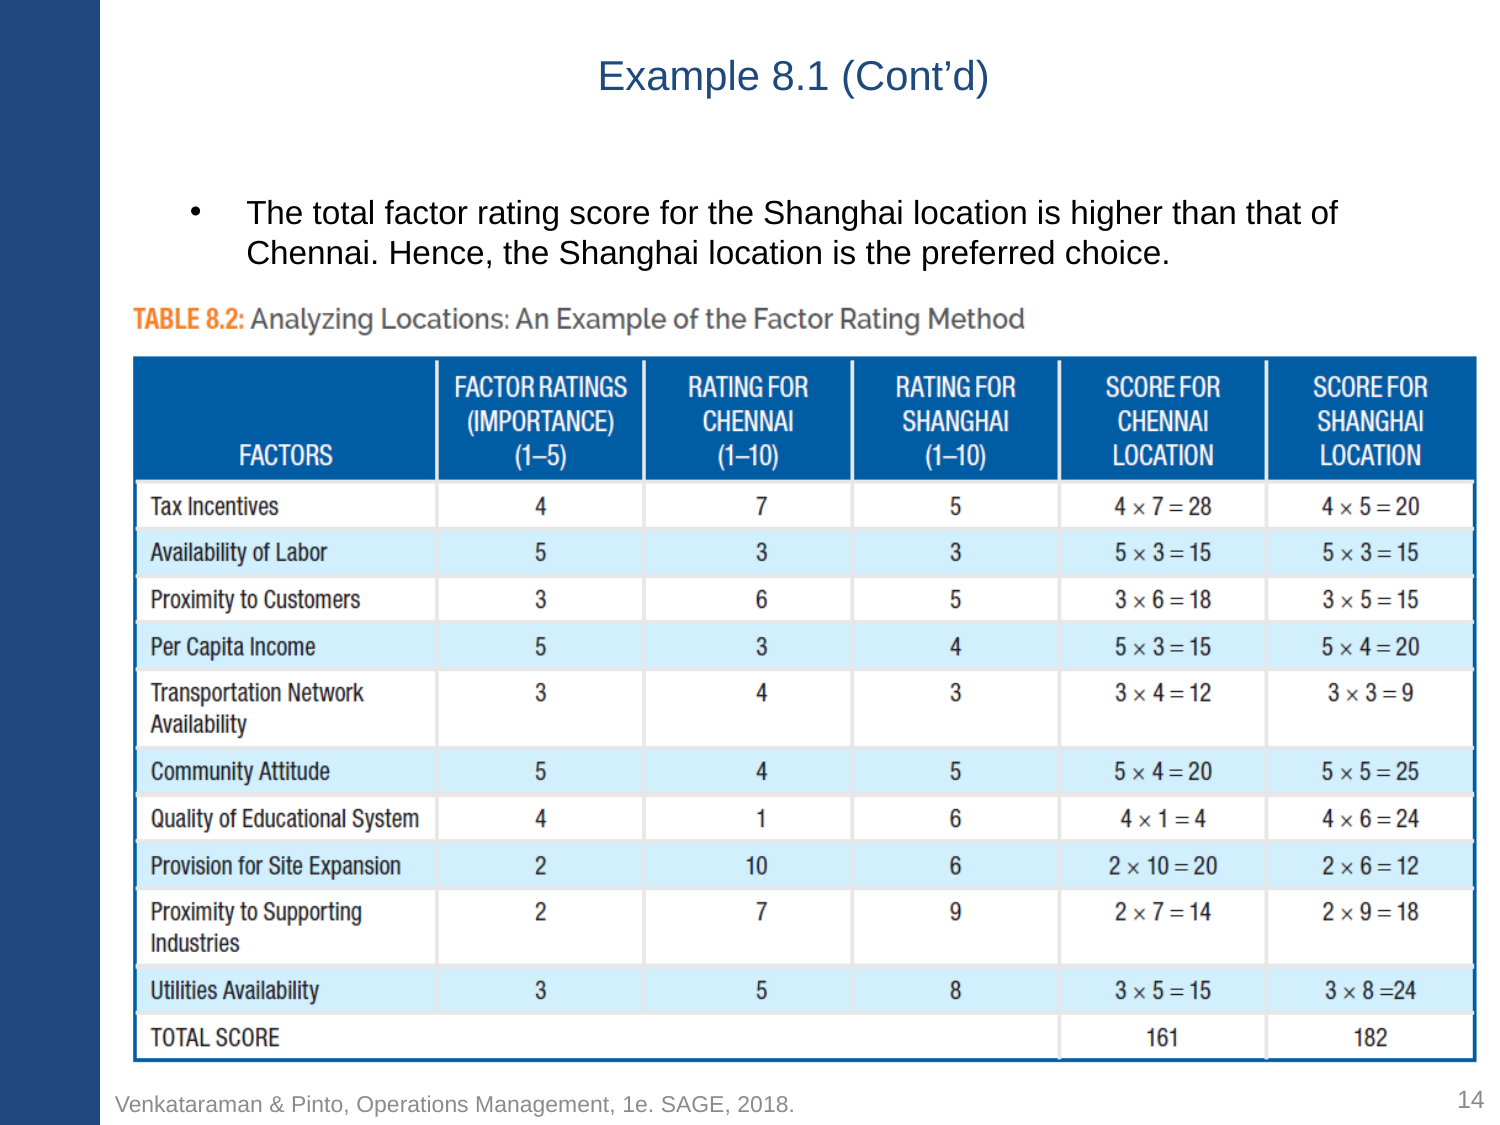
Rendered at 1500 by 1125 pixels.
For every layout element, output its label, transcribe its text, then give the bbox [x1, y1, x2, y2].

picture [131, 287, 1489, 1074]
slide_number 14 [1425, 1072, 1500, 1125]
list The total factor rating score for the Shanghai location is higher than that of Chennai. Hence, the Shanghai location is the preferred choice. [174, 137, 1438, 285]
footer Venkataraman & Pinto, Operations Management, 1e. SAGE, 2018. [99, 1082, 1250, 1123]
title Example 8.1 (Cont’d) [162, 5, 1425, 143]
